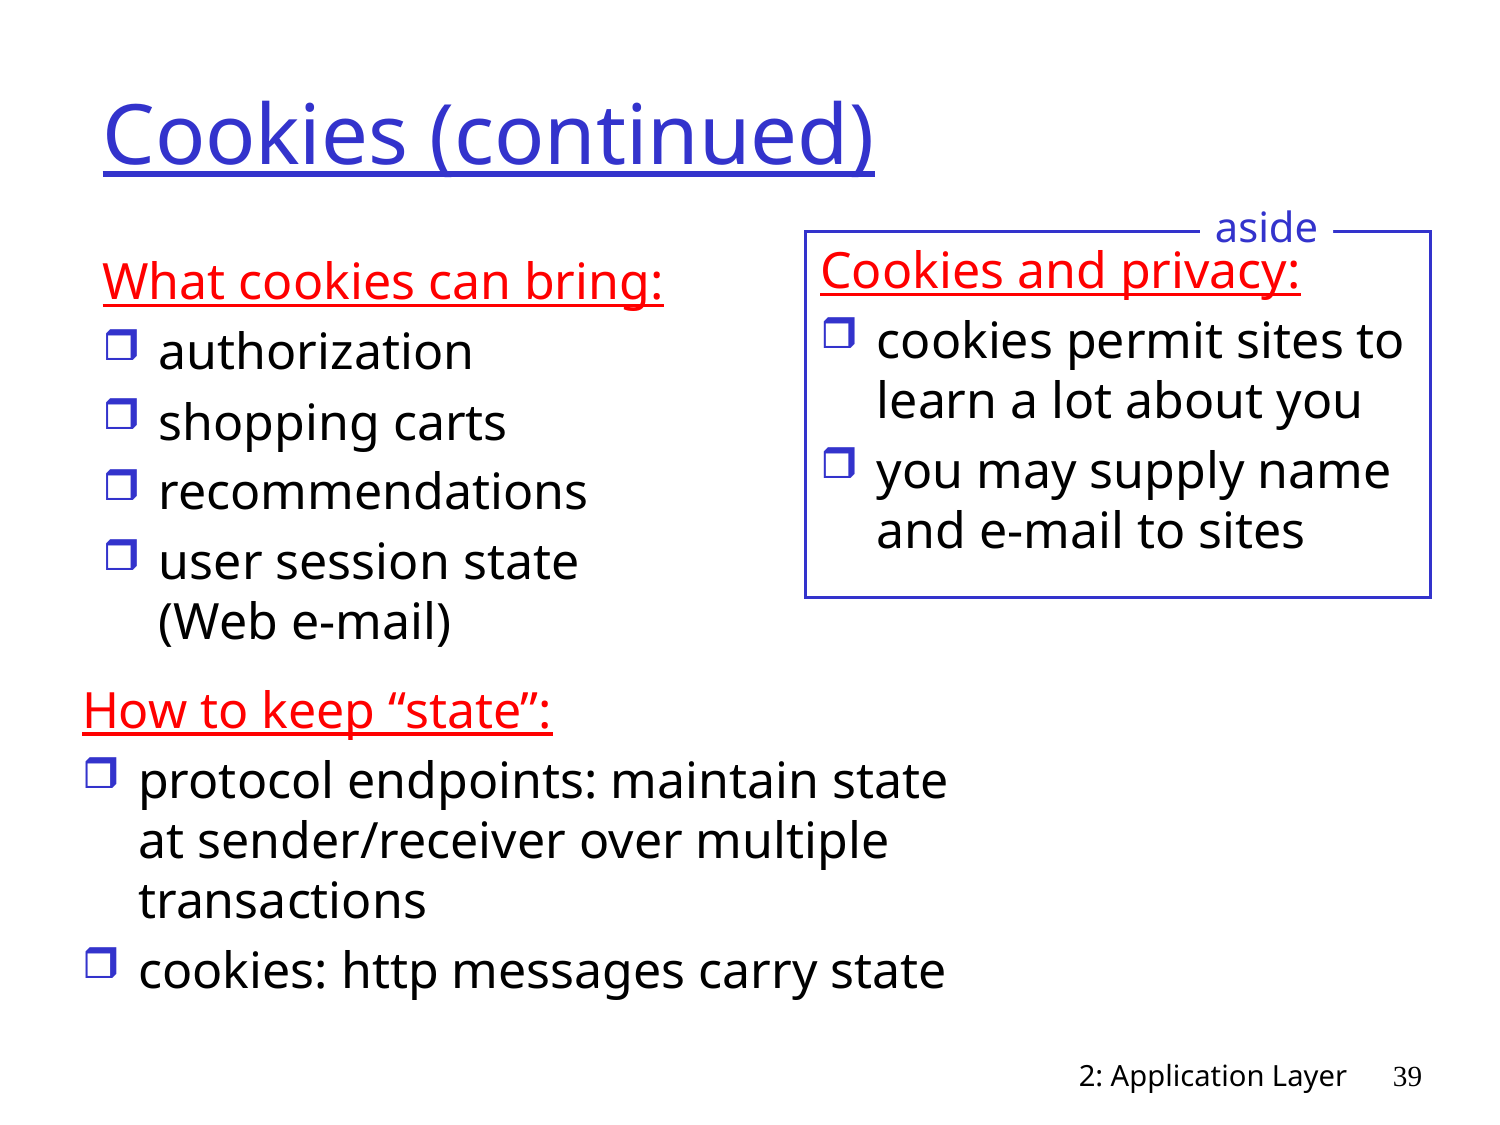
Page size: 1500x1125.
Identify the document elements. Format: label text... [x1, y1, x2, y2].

title Cookies (continued) [87, 37, 1363, 226]
list What cookies can bring: authorization shopping carts recommendations user session state (Web e-mail) [87, 242, 713, 671]
text_box How to keep “state”: protocol endpoints: maintain state at sender/receiver over multiple transactions cookies: http messages carry state [67, 671, 1003, 1105]
text_box Cookies and privacy: cookies permit sites to learn a lot about you you may supply name and e-mail to sites [805, 231, 1431, 598]
text_box aside [1200, 193, 1334, 258]
slide_number 39 [1362, 1049, 1438, 1125]
footer 2: Application Layer [887, 1049, 1362, 1125]
